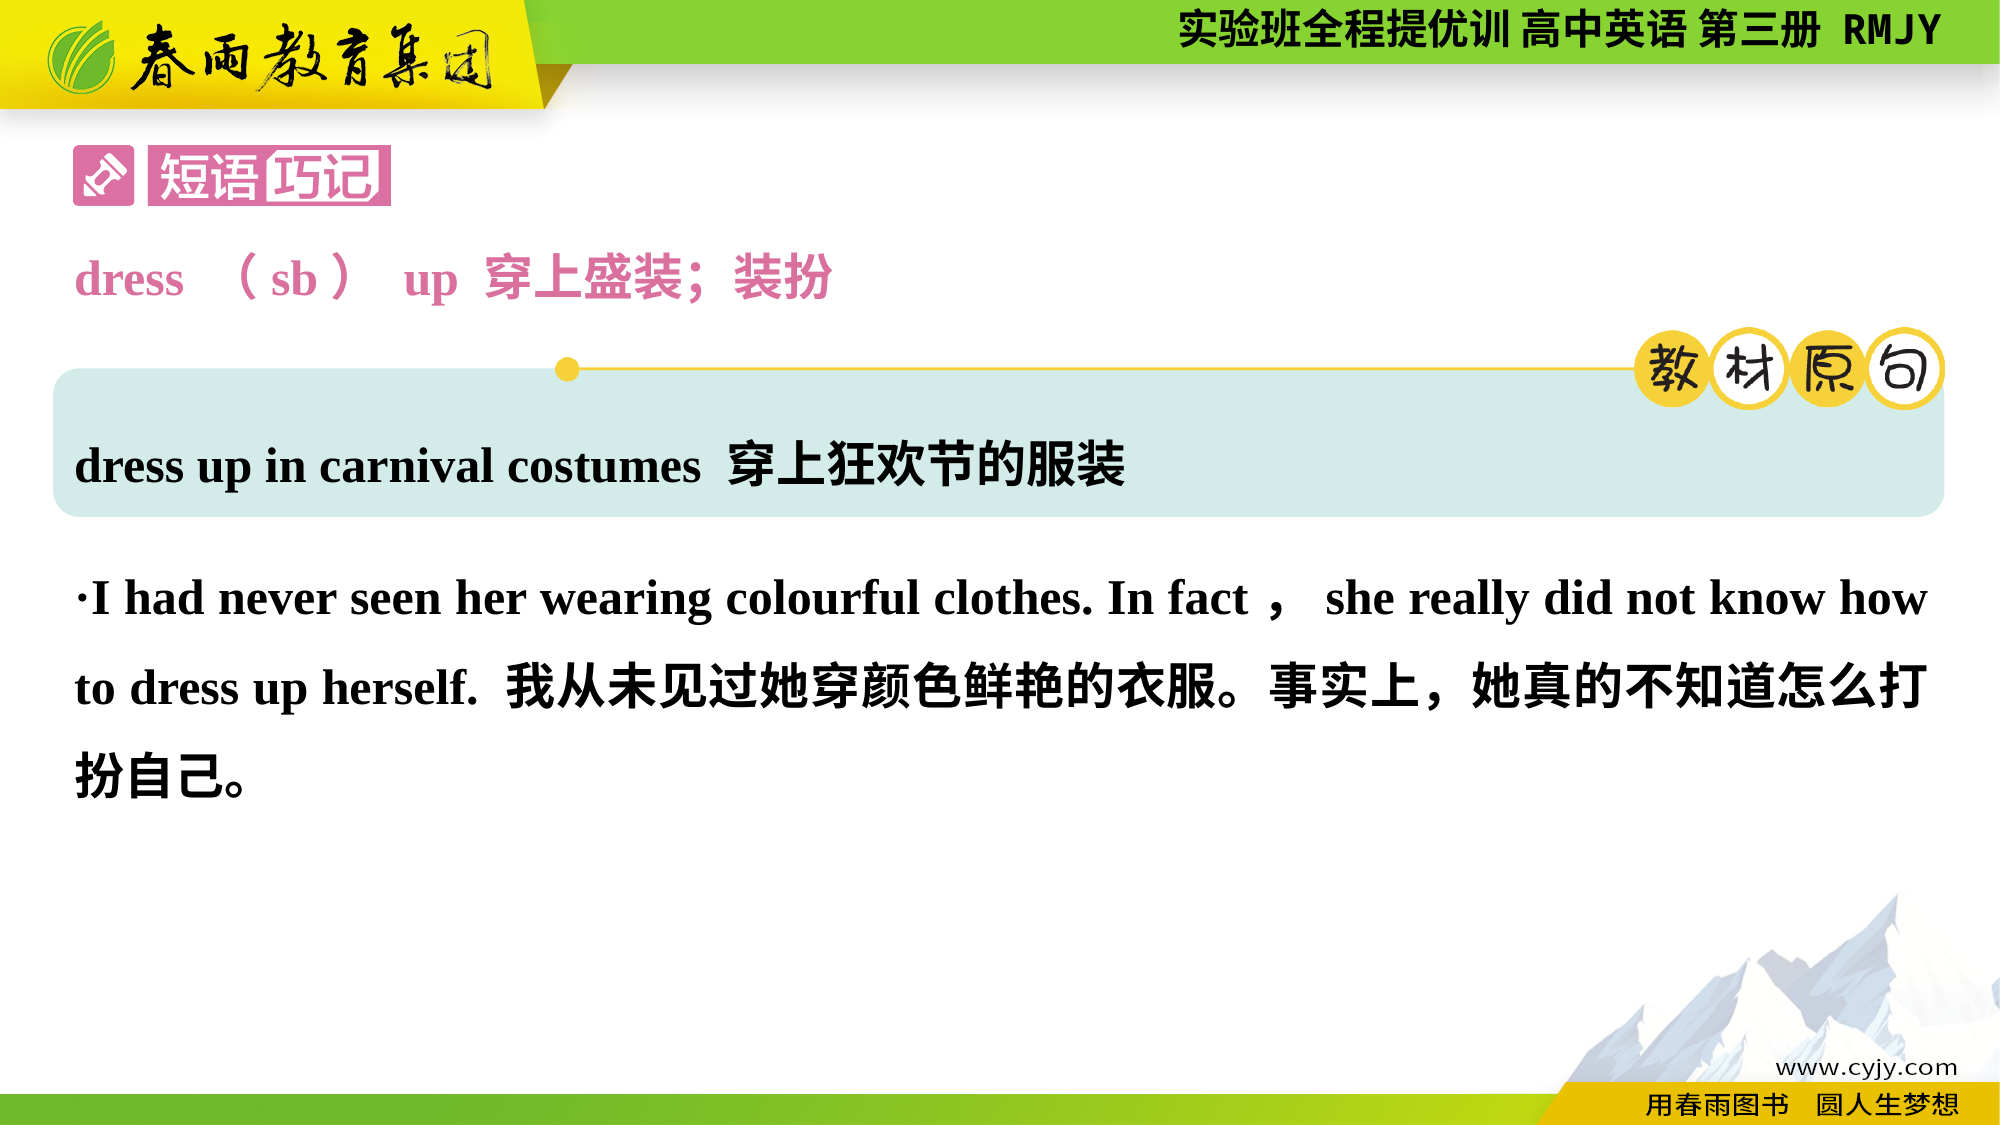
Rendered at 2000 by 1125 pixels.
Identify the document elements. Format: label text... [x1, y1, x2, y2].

picture [0, 0, 2000, 1125]
text_box dress up in carnival costumes 穿上狂欢节的服装 [59, 394, 1944, 500]
text_box [54, 369, 1942, 516]
list dress （sb） up 穿上盛装；装扮 [59, 208, 1944, 303]
text_box ·I had never seen her wearing colourful clothes. In fact，she really did not know how to dress up herself. 我从未见过她穿颜色鲜艳的衣服。事实上，她真的不知道怎么打扮自己。 [59, 527, 1944, 812]
